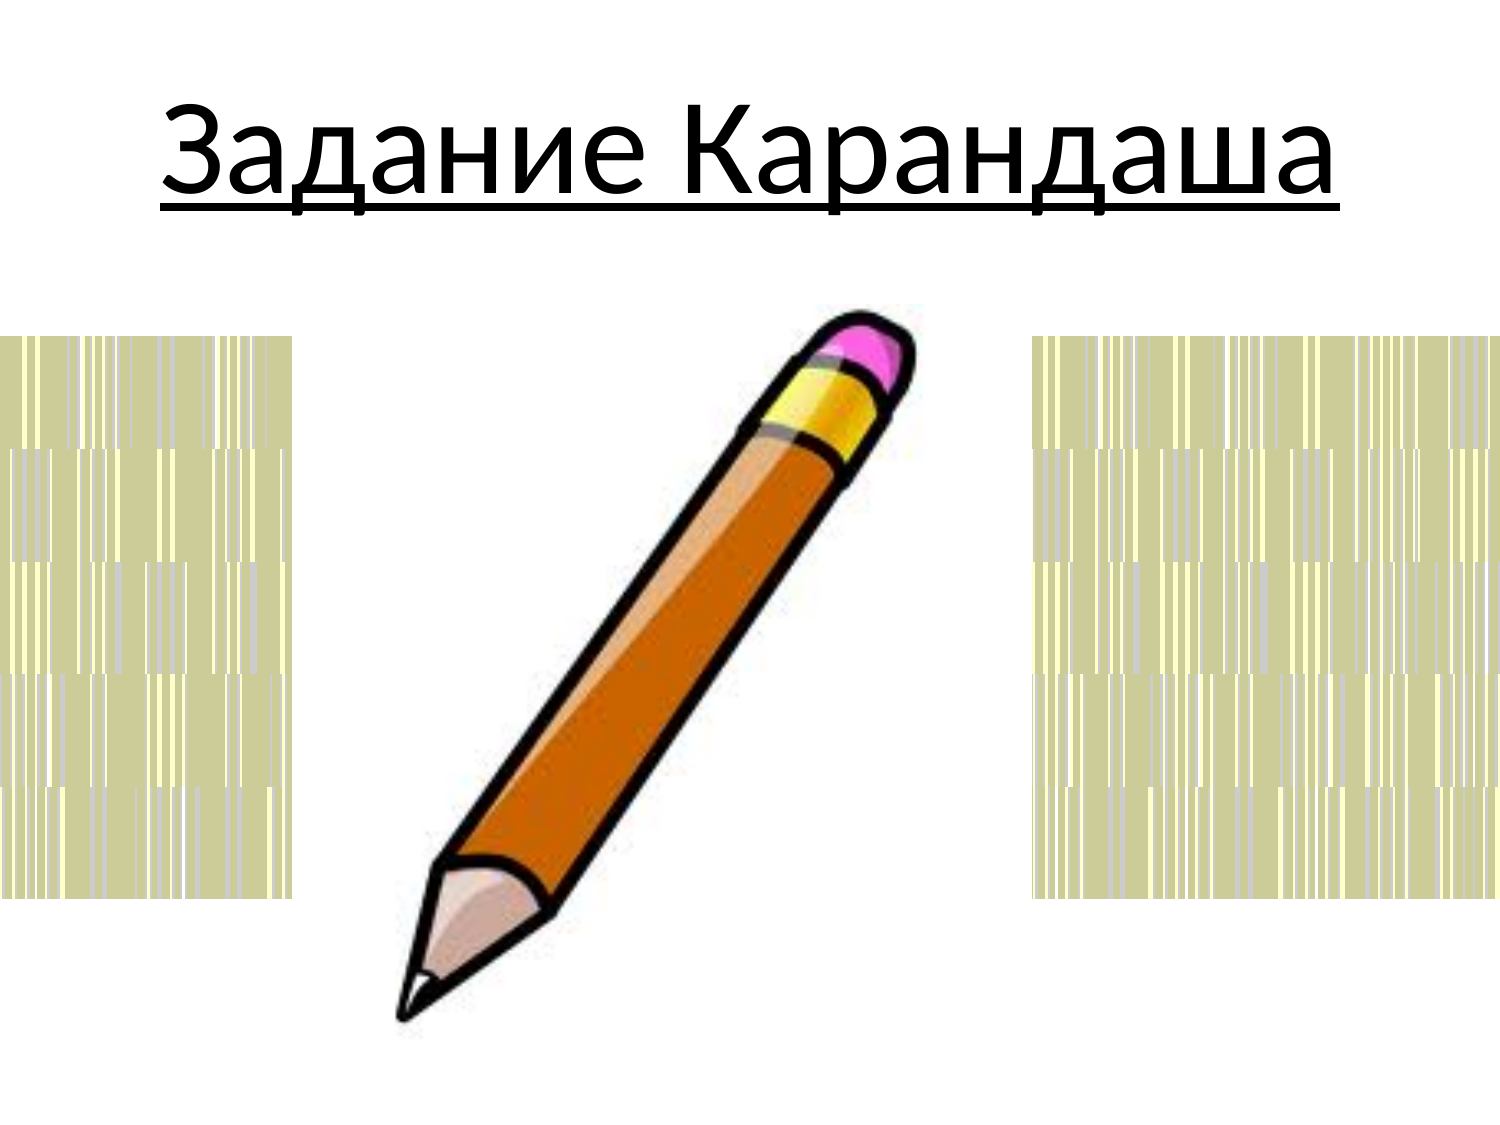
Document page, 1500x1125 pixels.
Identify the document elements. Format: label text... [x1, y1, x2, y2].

picture [0, 0, 1500, 1125]
title Задание Карандаша [75, 45, 1425, 233]
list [292, 304, 1032, 1044]
